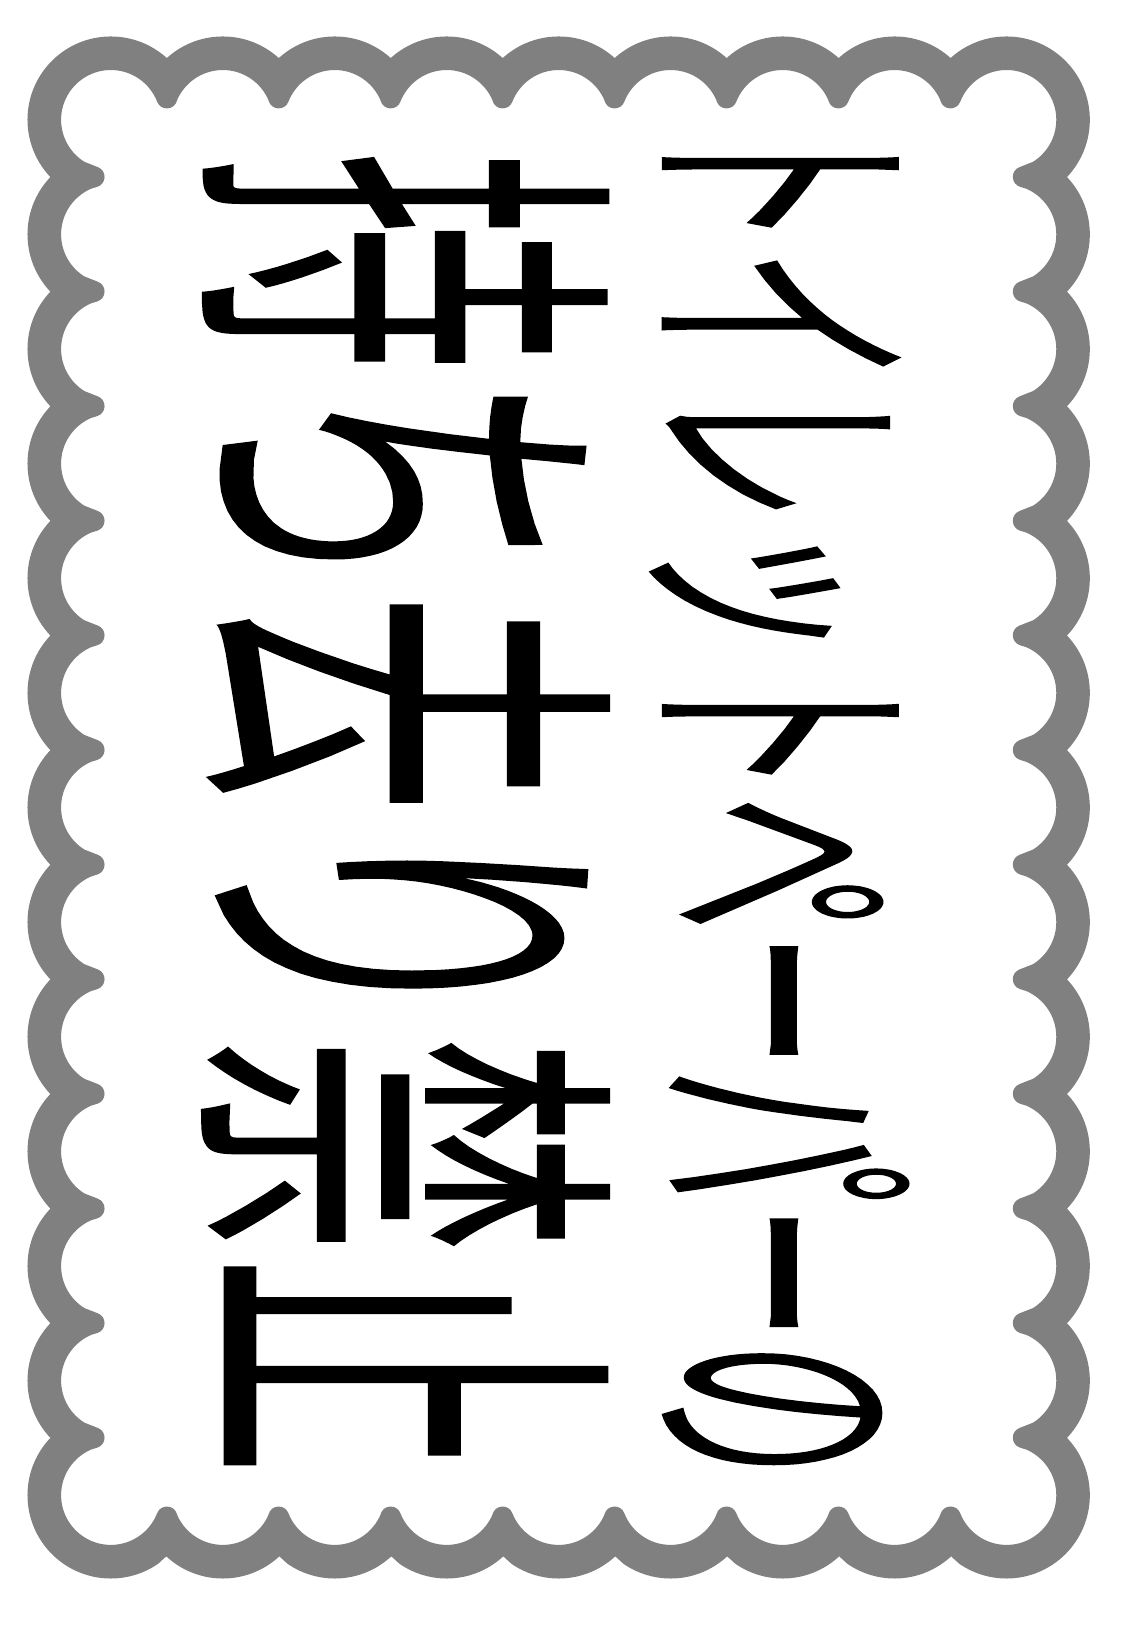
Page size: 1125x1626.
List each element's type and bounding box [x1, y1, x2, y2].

text_box [35, 44, 1082, 1571]
